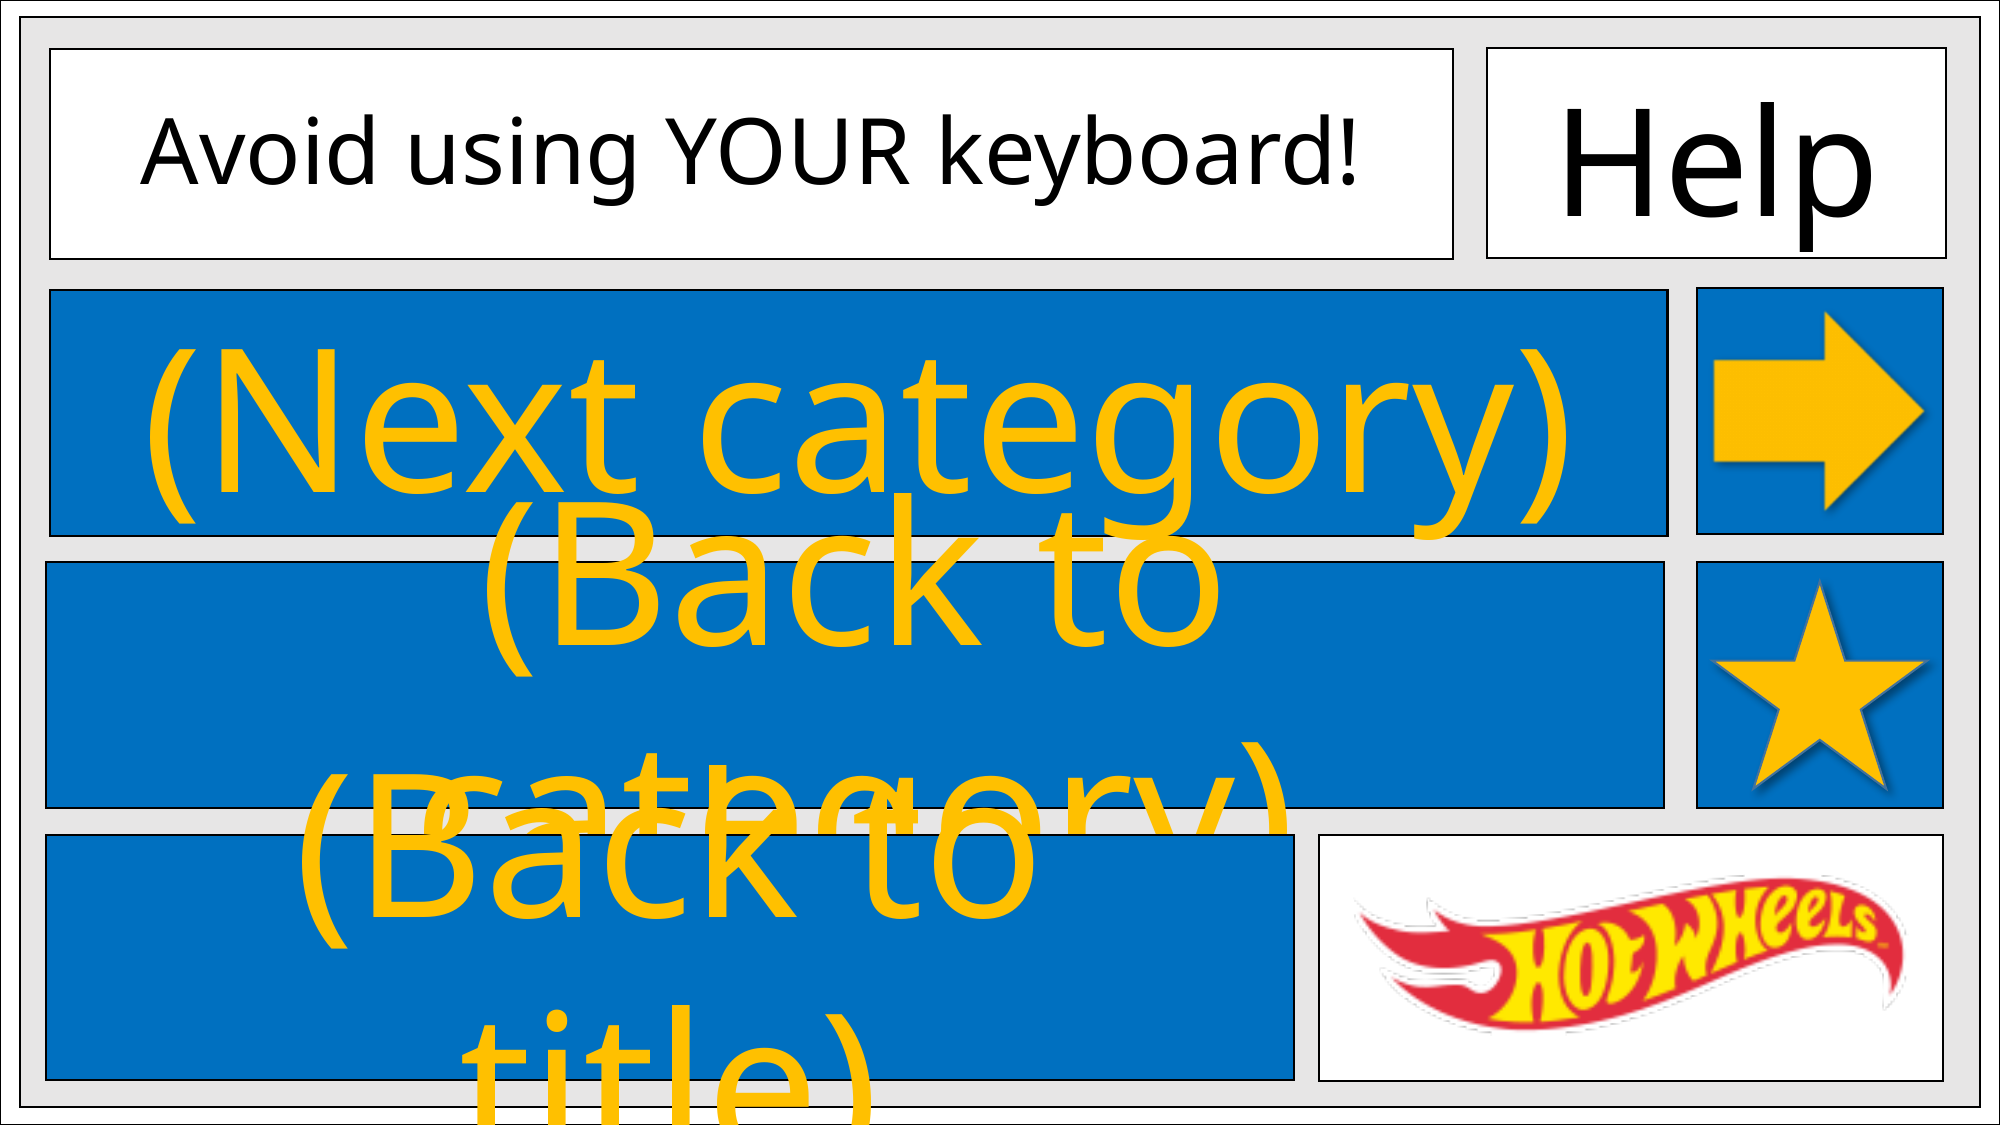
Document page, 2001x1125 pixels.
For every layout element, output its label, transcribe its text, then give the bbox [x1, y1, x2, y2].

text_box (Next category) [49, 289, 1669, 537]
text_box [19, 16, 1981, 1108]
picture [1353, 874, 1909, 1036]
text_box Avoid using YOUR keyboard! [49, 89, 1454, 213]
text_box [1709, 577, 1931, 792]
text_box Help [1478, 46, 1955, 257]
text_box [49, 213, 1454, 260]
text_box [1318, 834, 1944, 1082]
text_box [1696, 287, 1944, 535]
text_box [1696, 561, 1944, 809]
text_box [1713, 310, 1924, 510]
text_box (Back to category) [45, 561, 1665, 809]
text_box [0, 0, 2000, 1125]
text_box [49, 48, 1454, 89]
text_box (Back to title) [45, 834, 1295, 1081]
